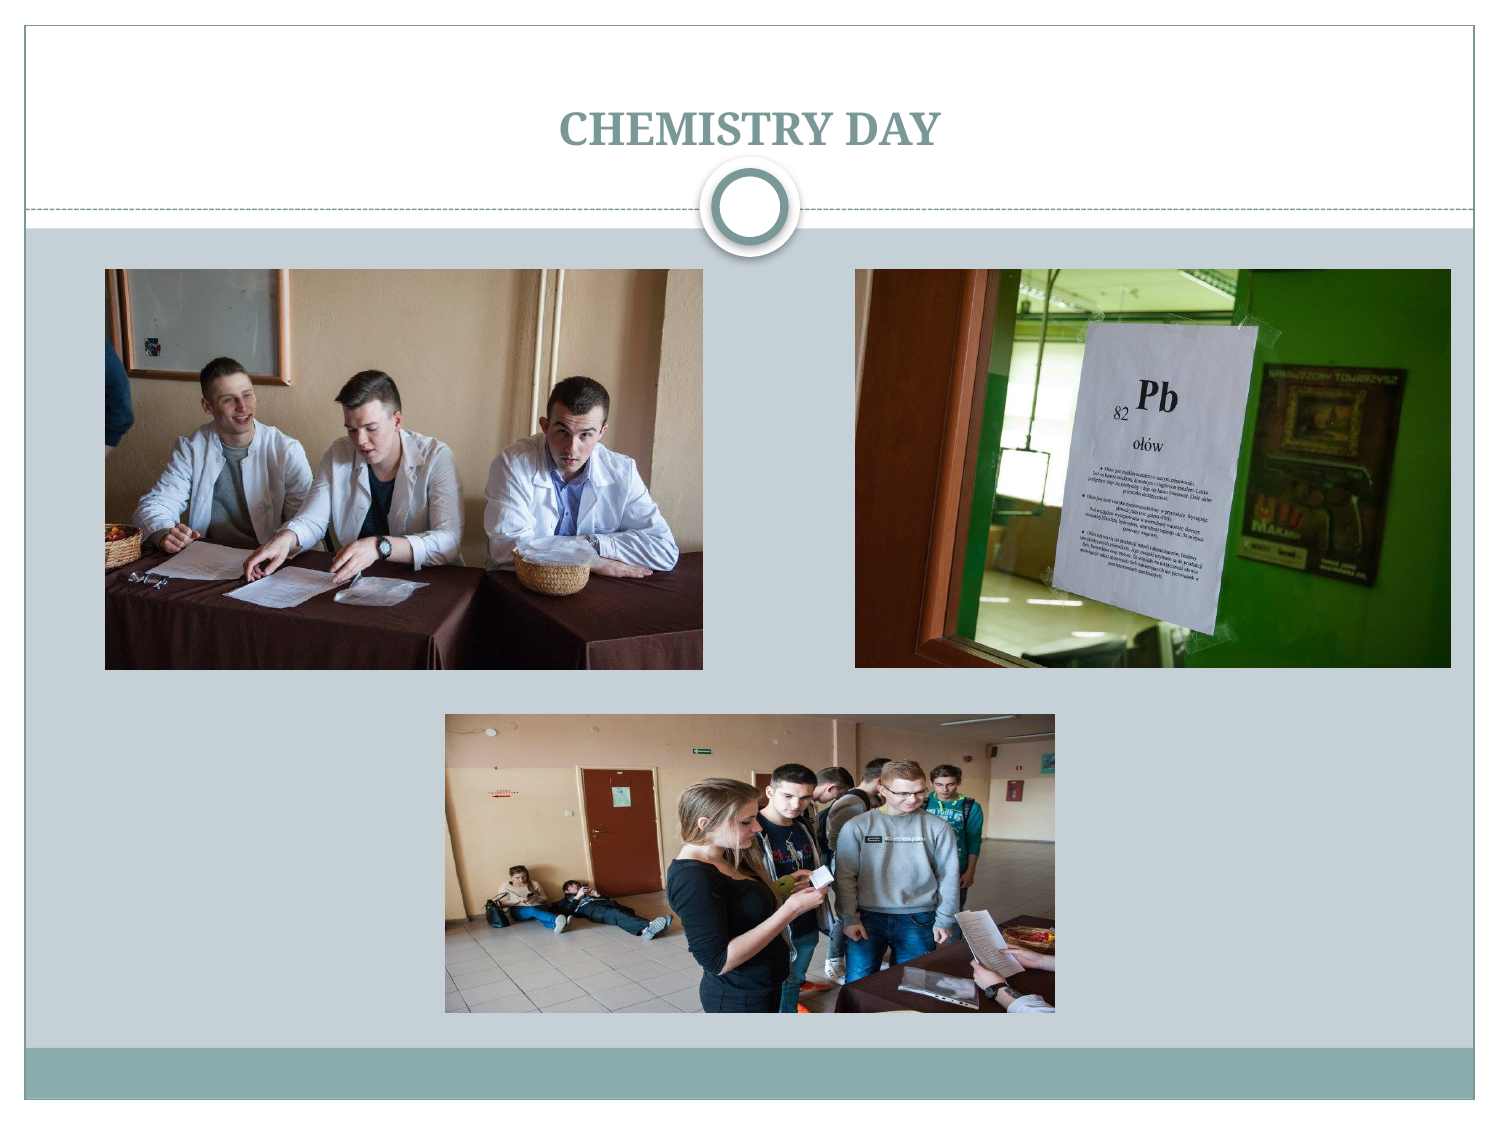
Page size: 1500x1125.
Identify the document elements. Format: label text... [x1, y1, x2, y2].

picture [855, 269, 1451, 668]
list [445, 714, 1055, 1013]
title CHEMISTRY DAY [49, 37, 1450, 162]
picture [105, 269, 704, 670]
